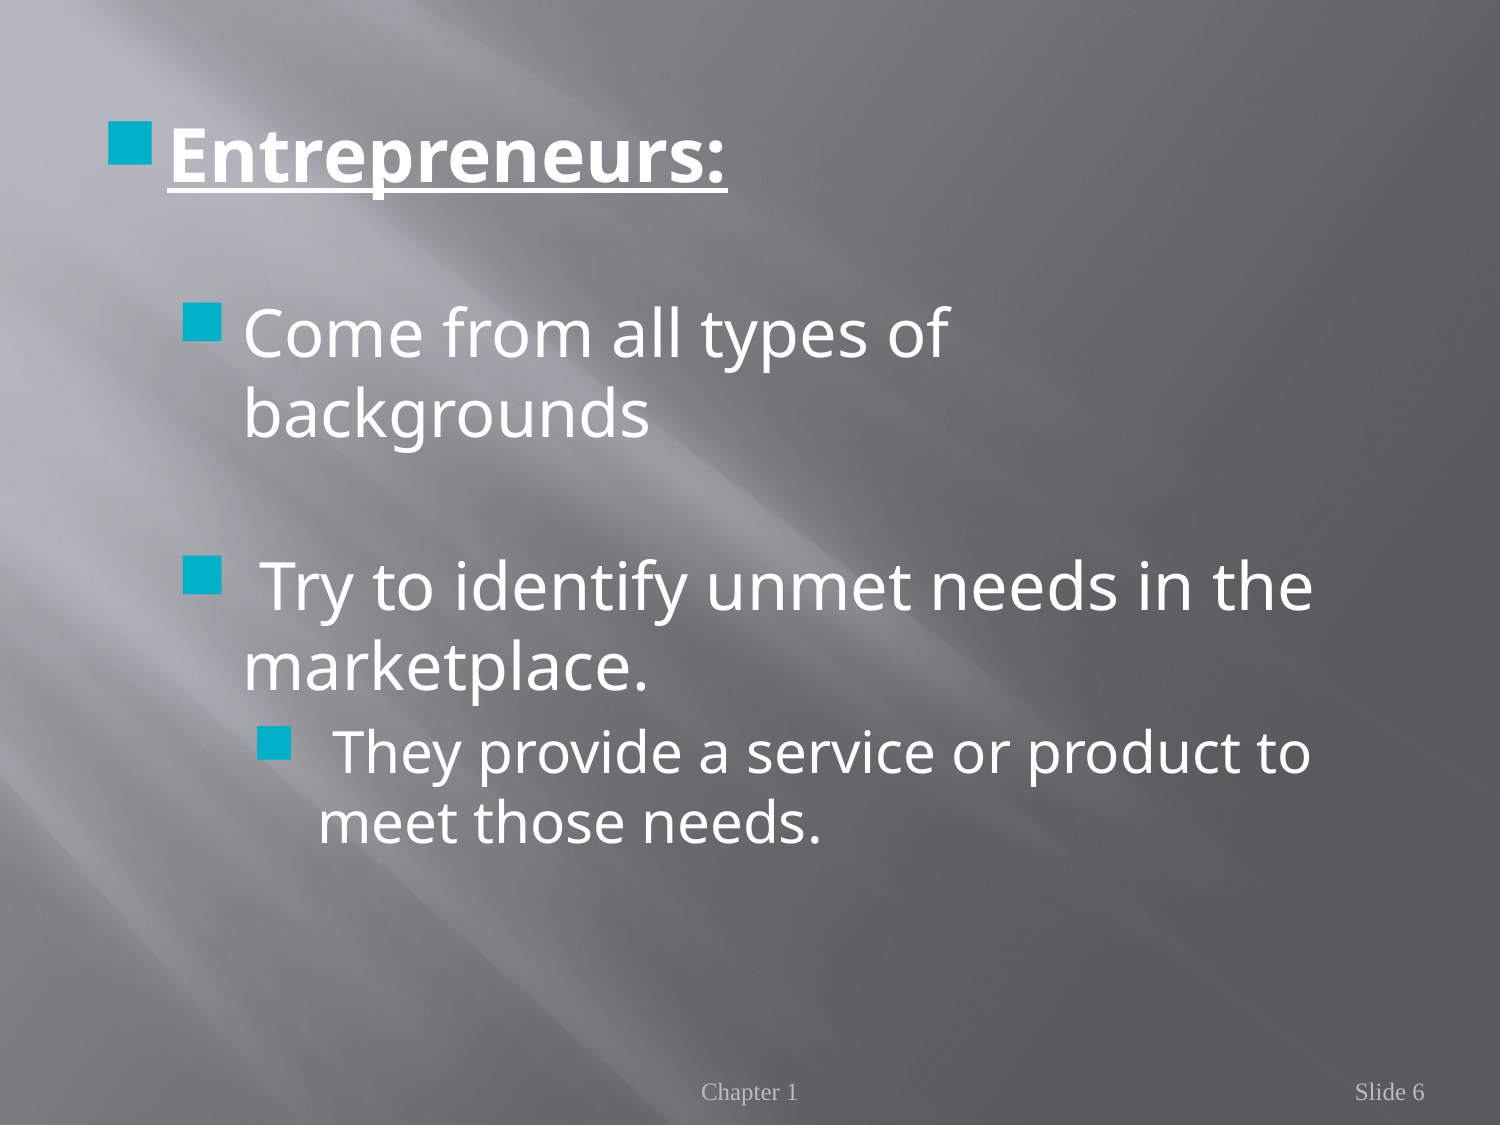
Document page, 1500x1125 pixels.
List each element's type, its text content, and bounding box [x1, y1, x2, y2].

slide_number Slide 6 [1299, 1052, 1425, 1113]
text_box Entrepreneurs: Come from all types of backgrounds Try to identify unmet needs in the marketplace. They provide a service or product to meet those needs. [87, 99, 1363, 300]
footer Chapter 1 [512, 1052, 988, 1113]
